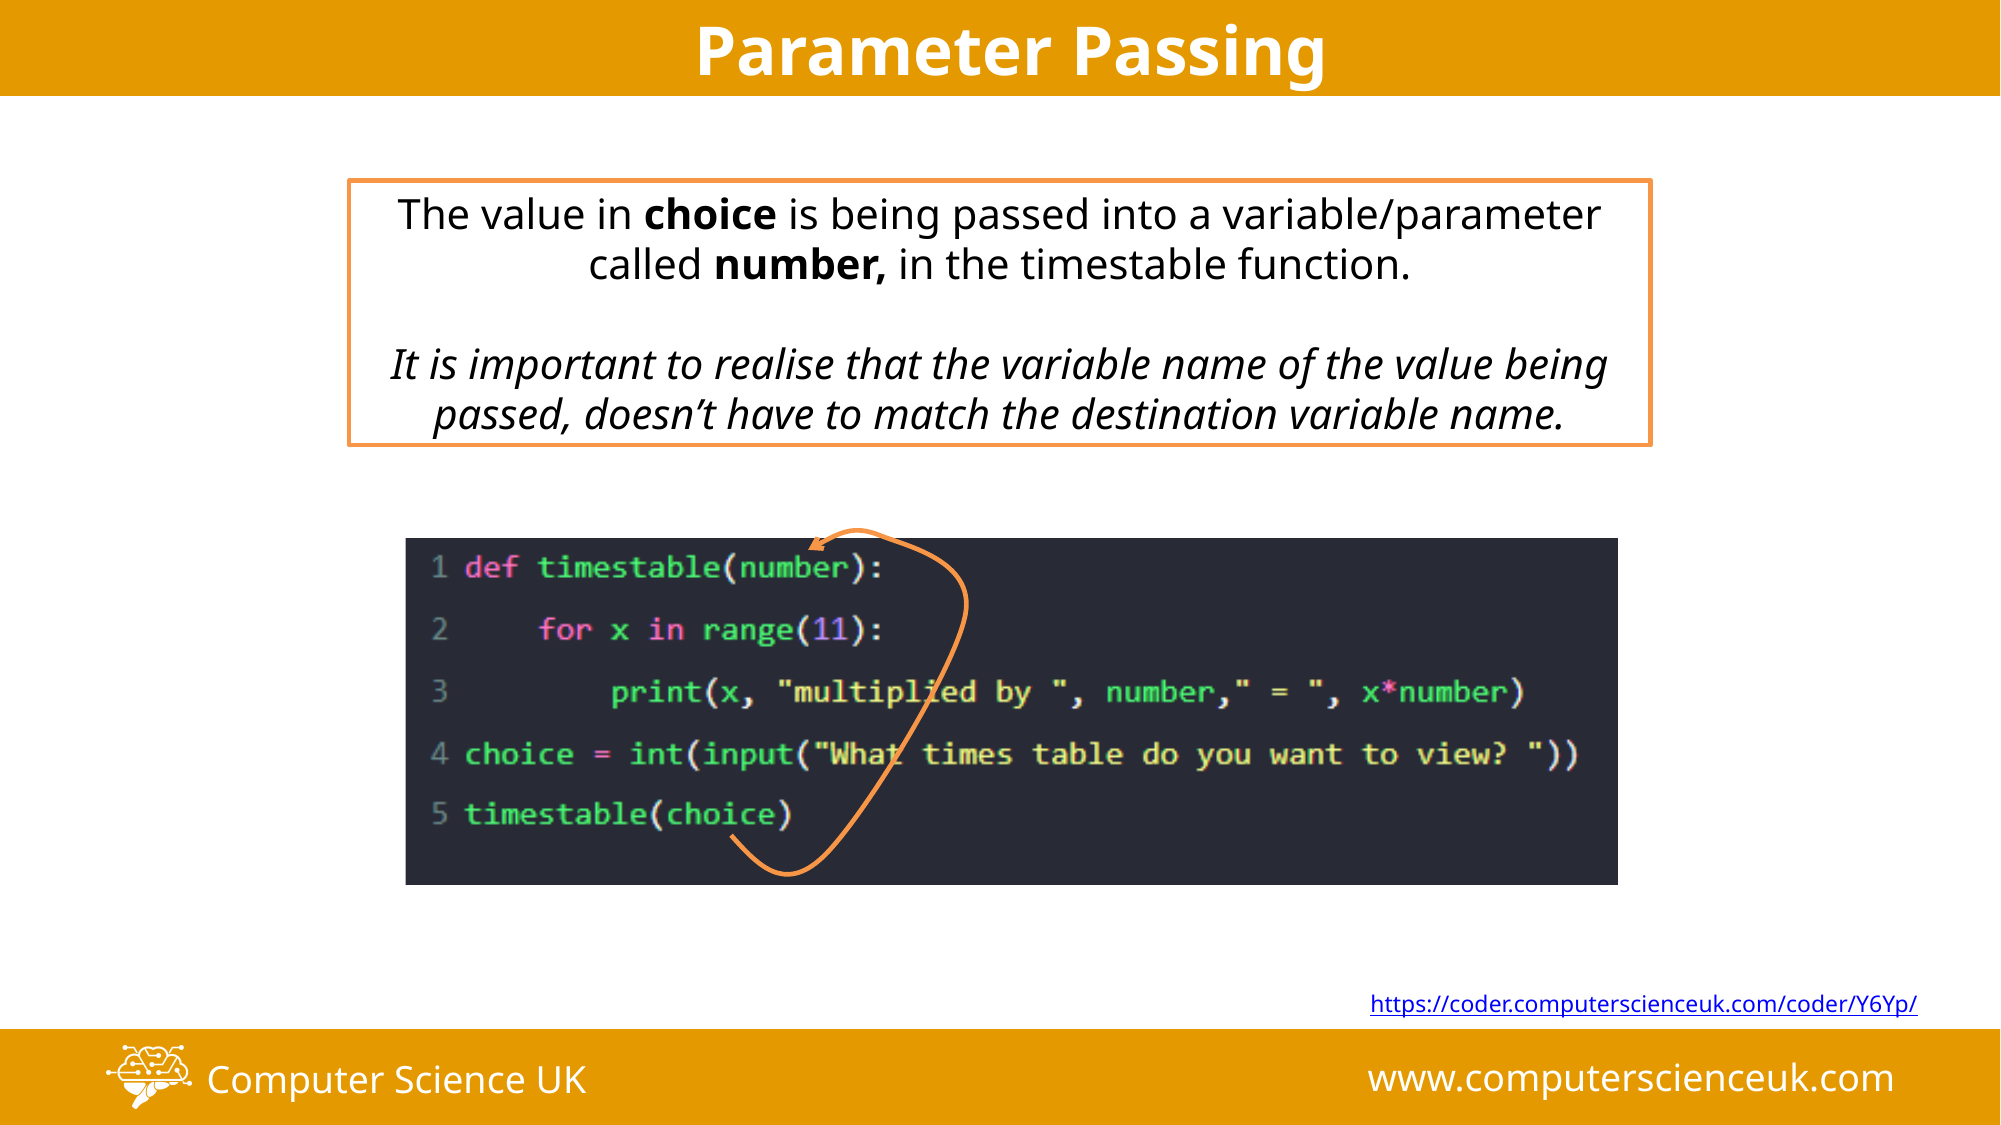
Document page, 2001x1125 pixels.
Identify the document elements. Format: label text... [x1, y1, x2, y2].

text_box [405, 531, 1619, 885]
text_box https://coder.computerscienceuk.com/coder/Y6Yp/ [1355, 982, 1934, 1029]
title Parameter Passing [313, 0, 1711, 98]
text_box The value in choice is being passed into a variable/parameter called number, in the timestable function. It is important to realise that the variable name of the value being passed, doesn’t have to match the destination variable name. [347, 178, 1653, 447]
picture [106, 1045, 192, 1109]
